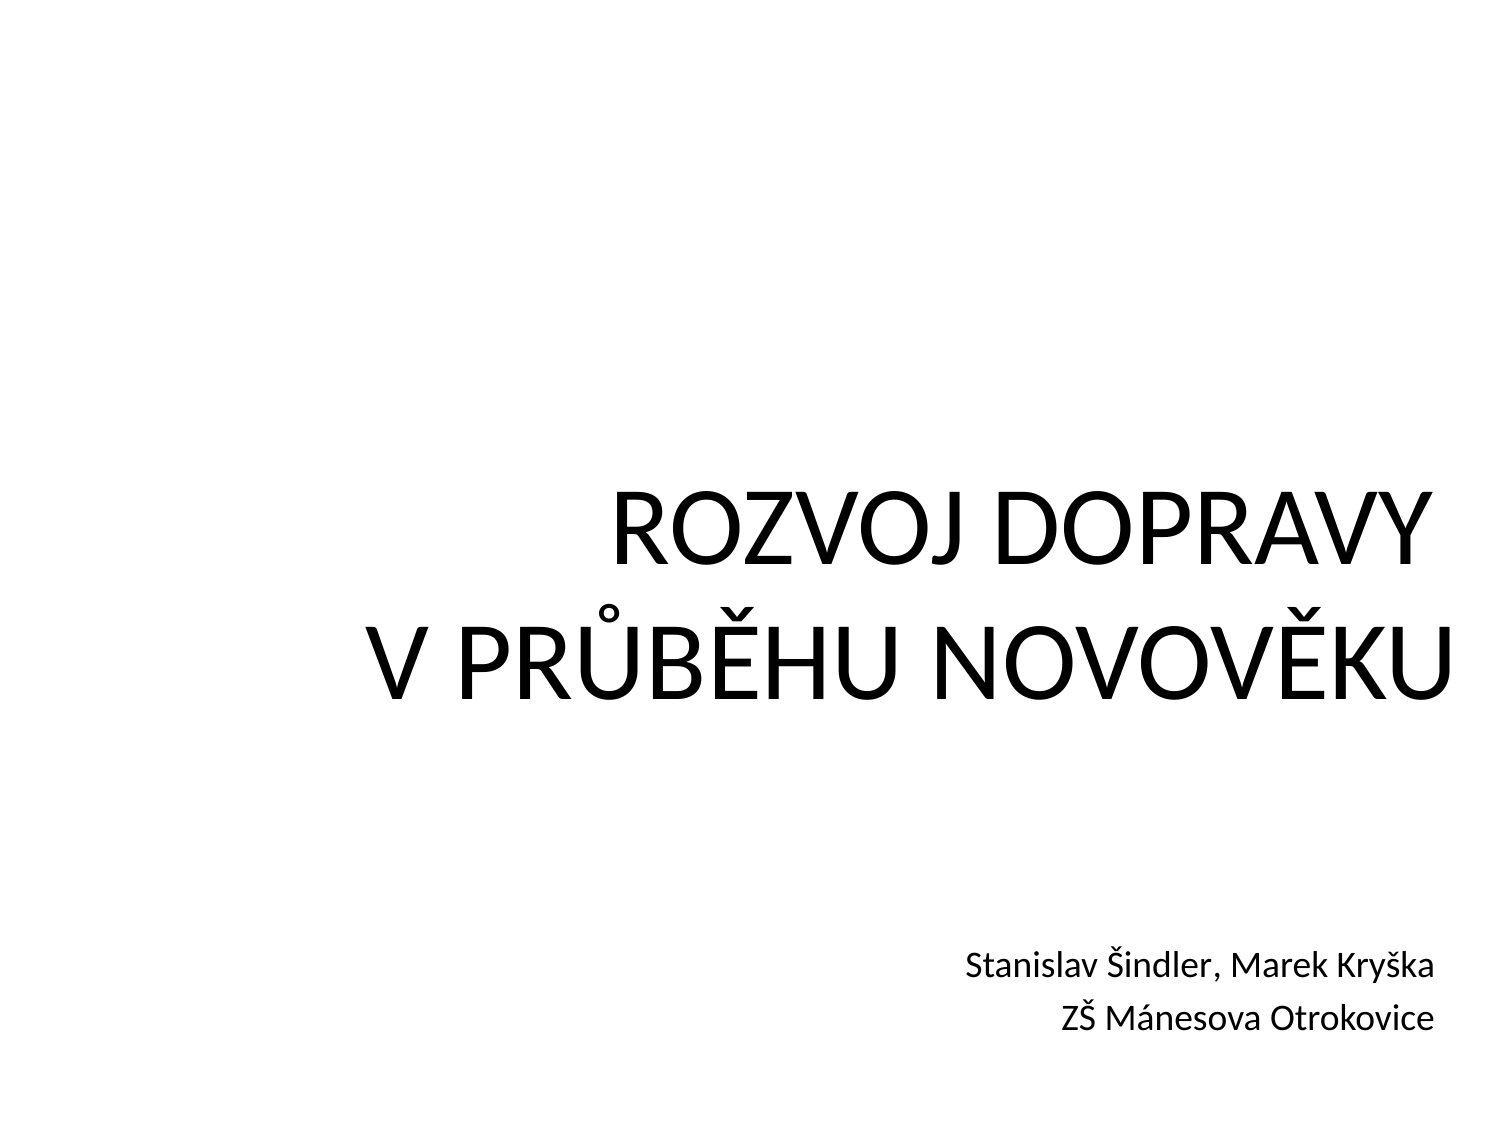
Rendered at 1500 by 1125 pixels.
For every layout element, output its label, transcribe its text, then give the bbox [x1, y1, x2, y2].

list Stanislav Šindler, Marek Kryška ZŠ Mánesova Otrokovice [554, 940, 1436, 1094]
title ROZVOJ DOPRAVY V PRŮBĚHU NOVOVĚKU [218, 149, 1459, 723]
